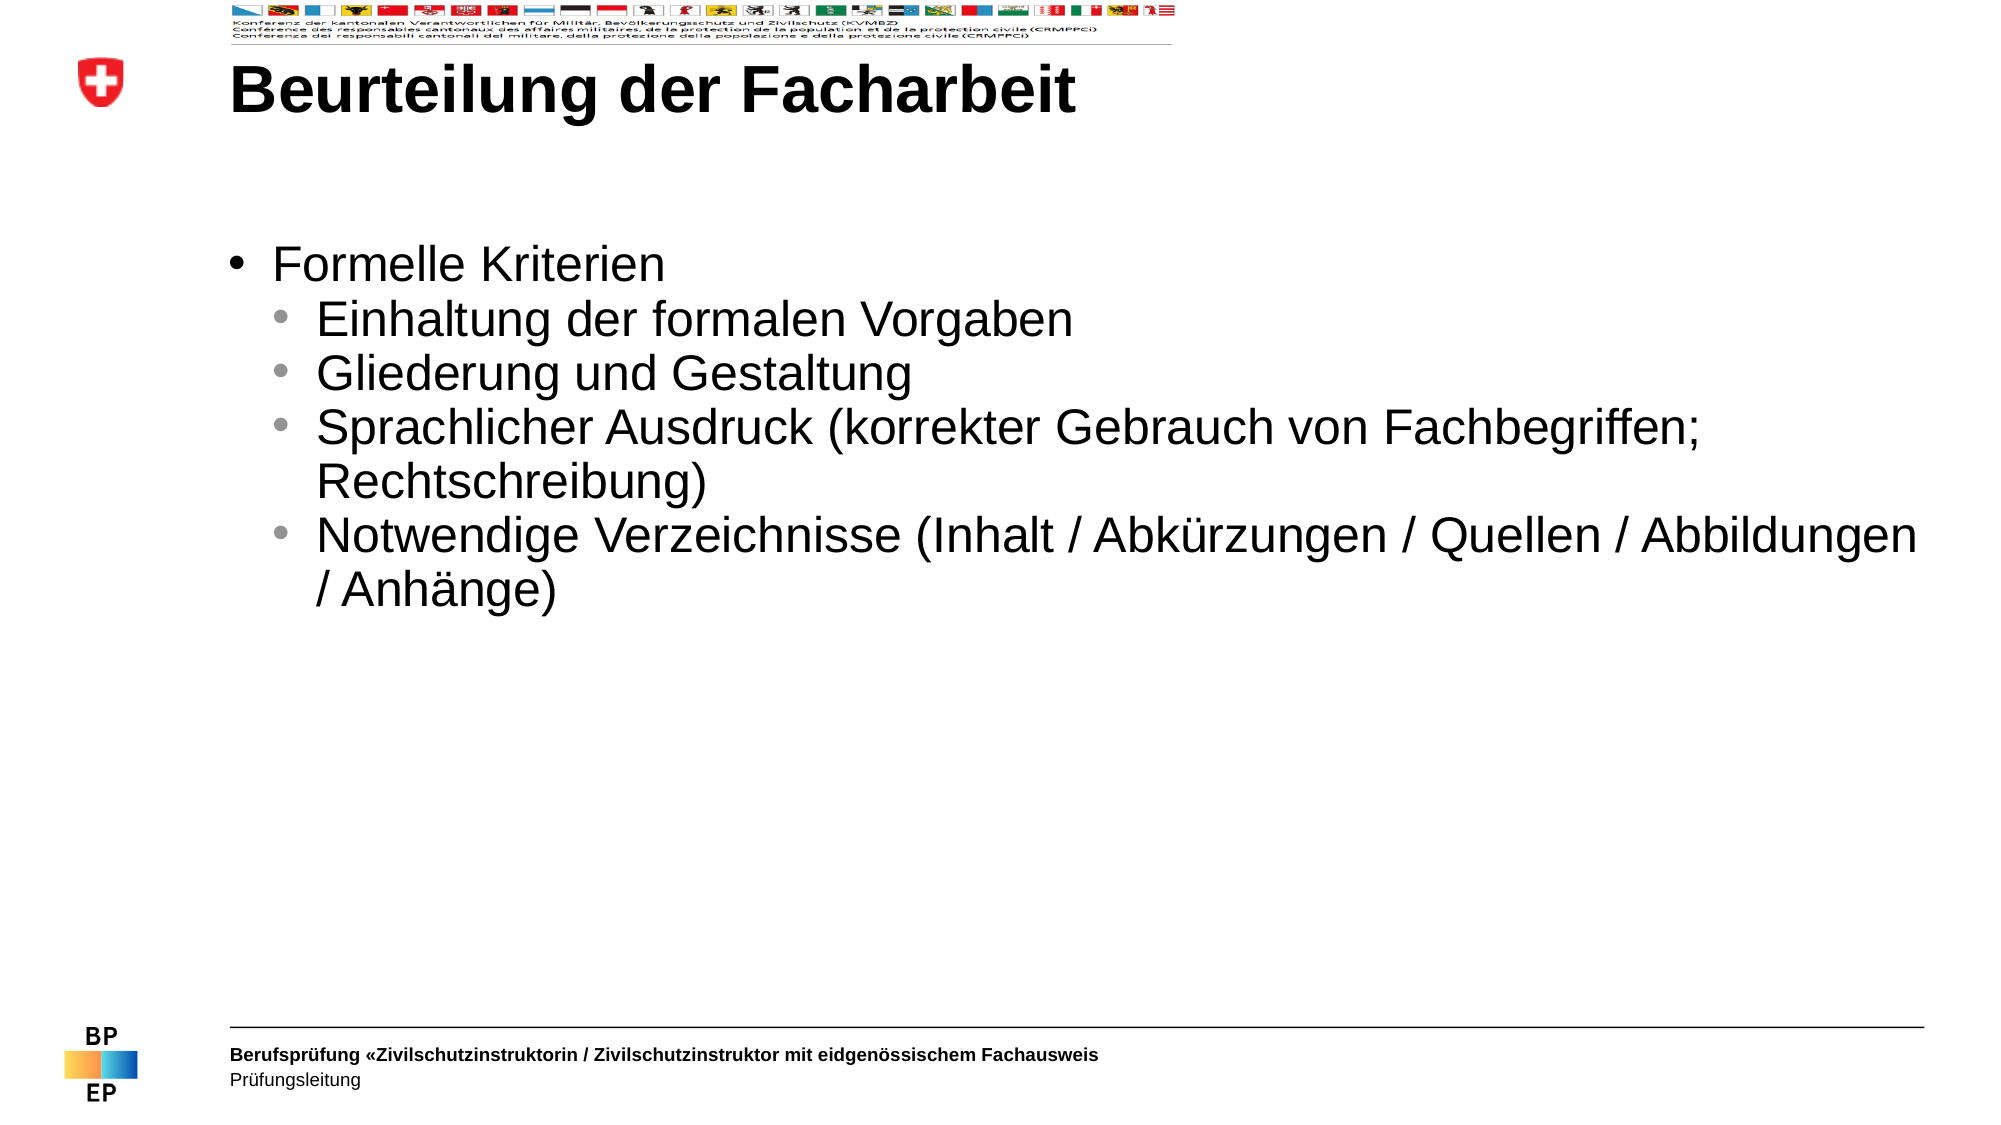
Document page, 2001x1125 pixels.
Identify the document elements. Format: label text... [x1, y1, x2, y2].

footer Berufsprüfung «Zivilschutzinstruktorin / Zivilschutzinstruktor mit eidgenössischem Fachausweis Prüfungsleitung [229, 1040, 1177, 1088]
title Beurteilung der Facharbeit [229, 50, 1922, 199]
picture [61, 1021, 140, 1106]
list Formelle Kriterien Einhaltung der formalen Vorgaben Gliederung und Gestaltung Sprachlicher Ausdruck (korrekter Gebrauch von Fachbegriffen; Rechtschreibung) Notwendige Verzeichnisse (Inhalt / Abkürzungen / Quellen / Abbildungen / Anhänge) [228, 237, 1922, 981]
picture [229, 4, 1175, 46]
